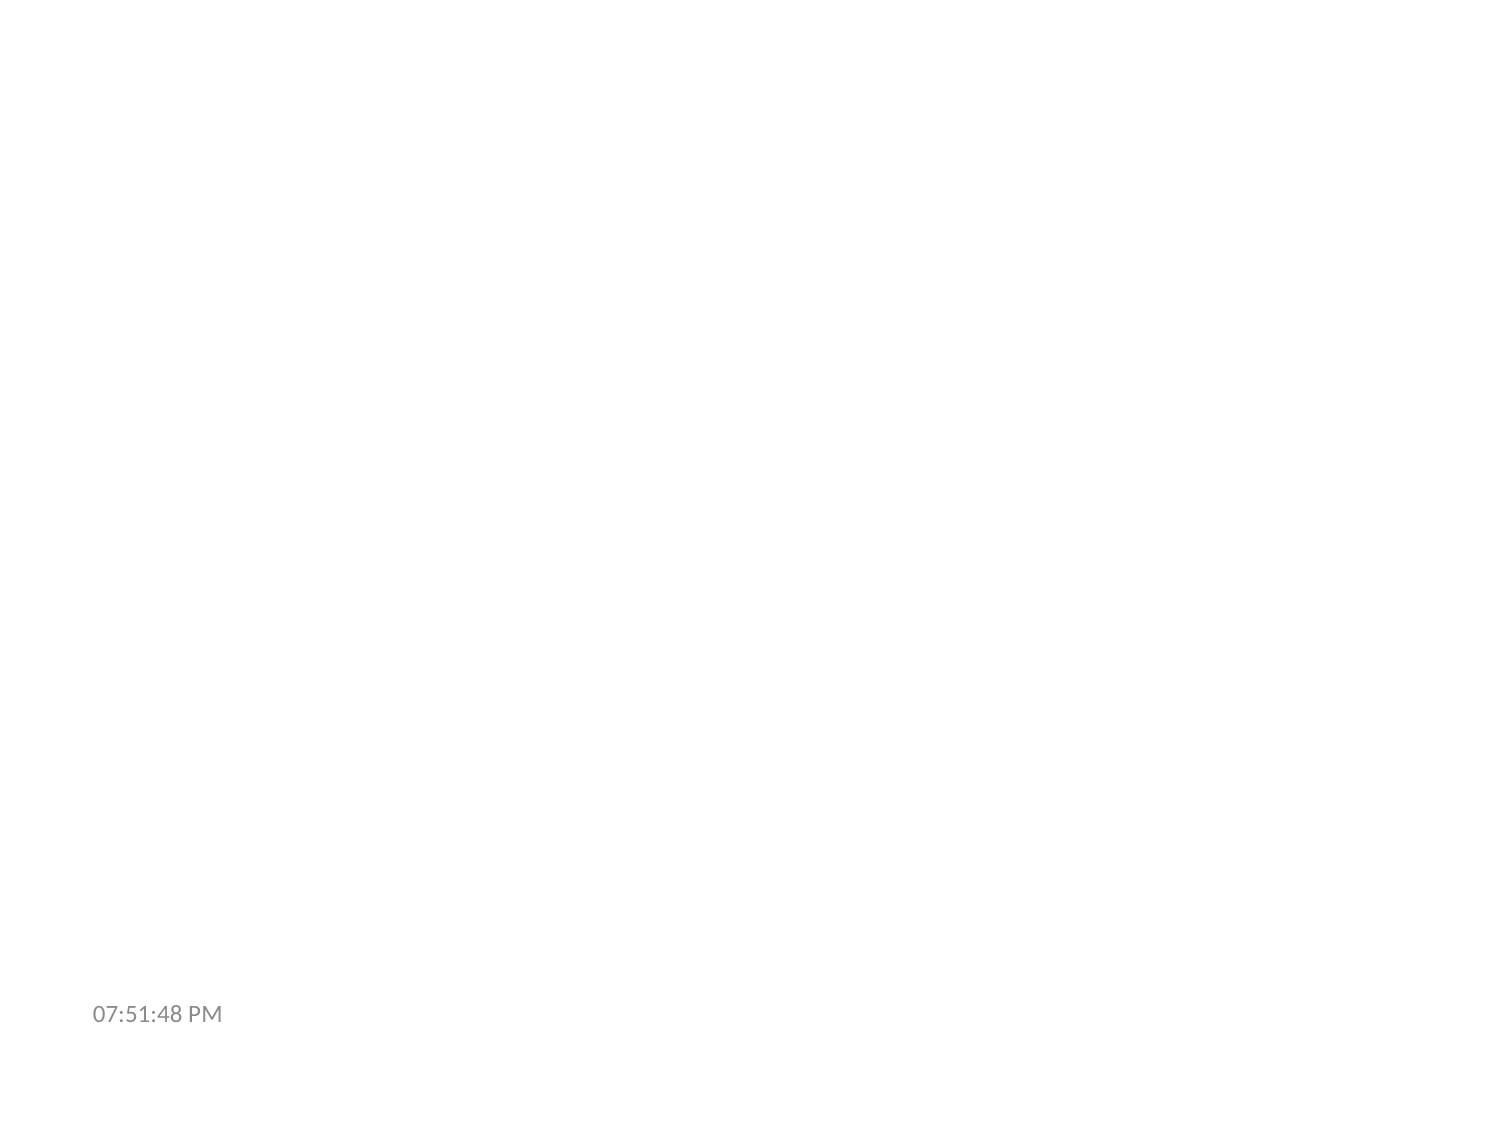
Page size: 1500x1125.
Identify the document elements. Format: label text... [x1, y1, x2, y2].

text_box 3:35:09 PM [77, 982, 428, 1043]
